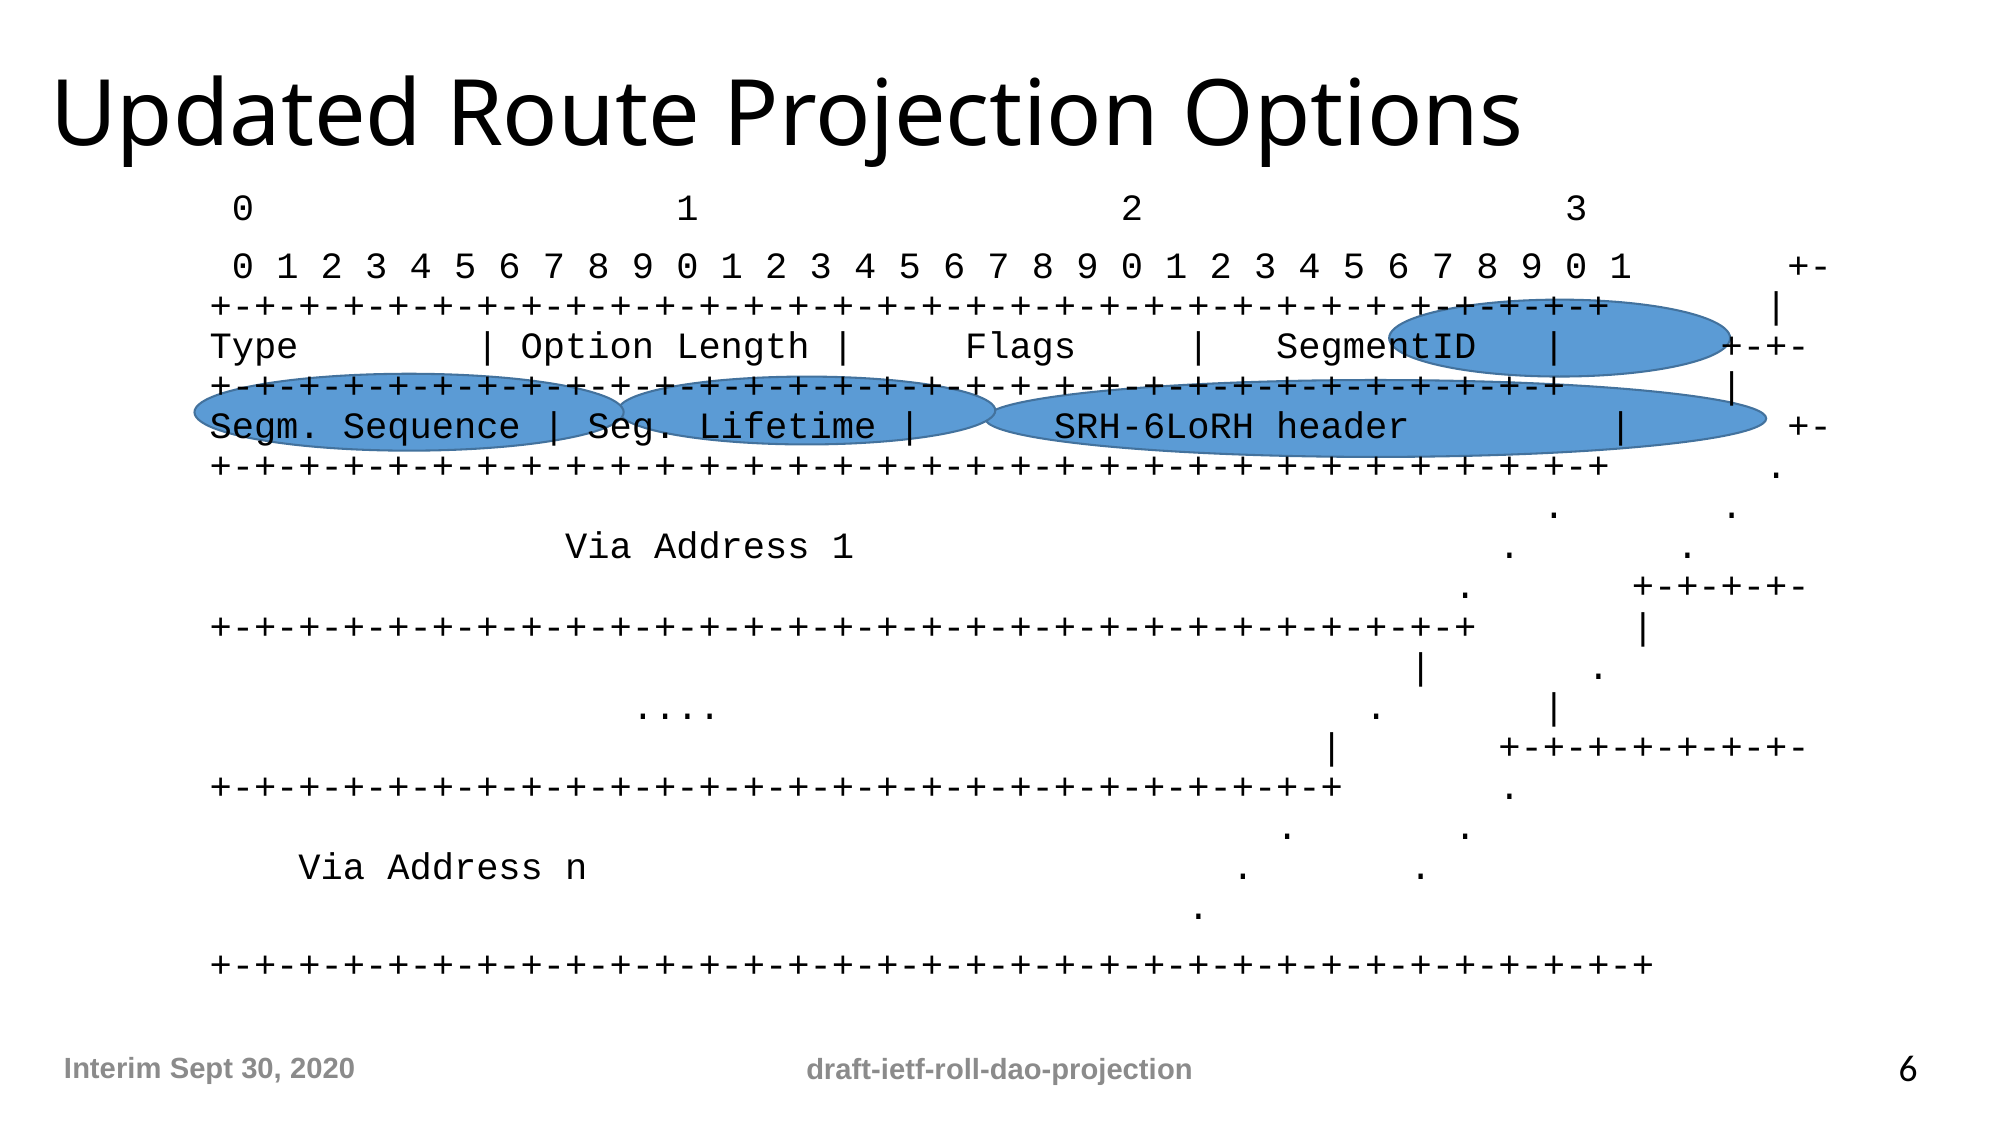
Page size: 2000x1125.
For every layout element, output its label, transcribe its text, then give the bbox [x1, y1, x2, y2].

title Updated Route Projection Options [34, 7, 1760, 225]
text_box Interim Sept 30, 2020 [48, 1036, 724, 1097]
list 0 1 2 3 0 1 2 3 4 5 6 7 8 9 0 1 2 3 4 5 6 7 8 9 0 1 2 3 4 5 6 7 8 9 0 1 +-+-+-+-+-+-+-+-+-+-+-+-+-+-+-+-+-+-+-+-+-+-+-+-+-+-+-+-+-+-+-+-+ | Type | Option Length | Flags | SegmentID | +-+-+-+-+-+-+-+-+-+-+-+-+-+-+-+-+-+-+-+-+-+-+-+-+-+-+-+-+-+-+-+-+ |Segm. Sequence | Seg. Lifetime | SRH-6LoRH header | +-+-+-+-+-+-+-+-+-+-+-+-+-+-+-+-+-+-+-+-+-+-+-+-+-+-+-+-+-+-+-+-+ . . . Via Address 1 . . . +-+-+-+-+-+-+-+-+-+-+-+-+-+-+-+-+-+-+-+-+-+-+-+-+-+-+-+-+-+-+-+-+ | | . .... . | | +-+-+-+-+-+-+-+-+-+-+-+-+-+-+-+-+-+-+-+-+-+-+-+-+-+-+-+-+-+-+-+-+ . . . Via Address n . . . +-+-+-+-+-+-+-+-+-+-+-+-+-+-+-+-+-+-+-+-+-+-+-+-+-+-+-+-+-+-+-+-+ [194, 180, 1854, 1020]
text_box 6 [1482, 1036, 1933, 1097]
text_box draft-ietf-roll-dao-projection [662, 1038, 1338, 1098]
